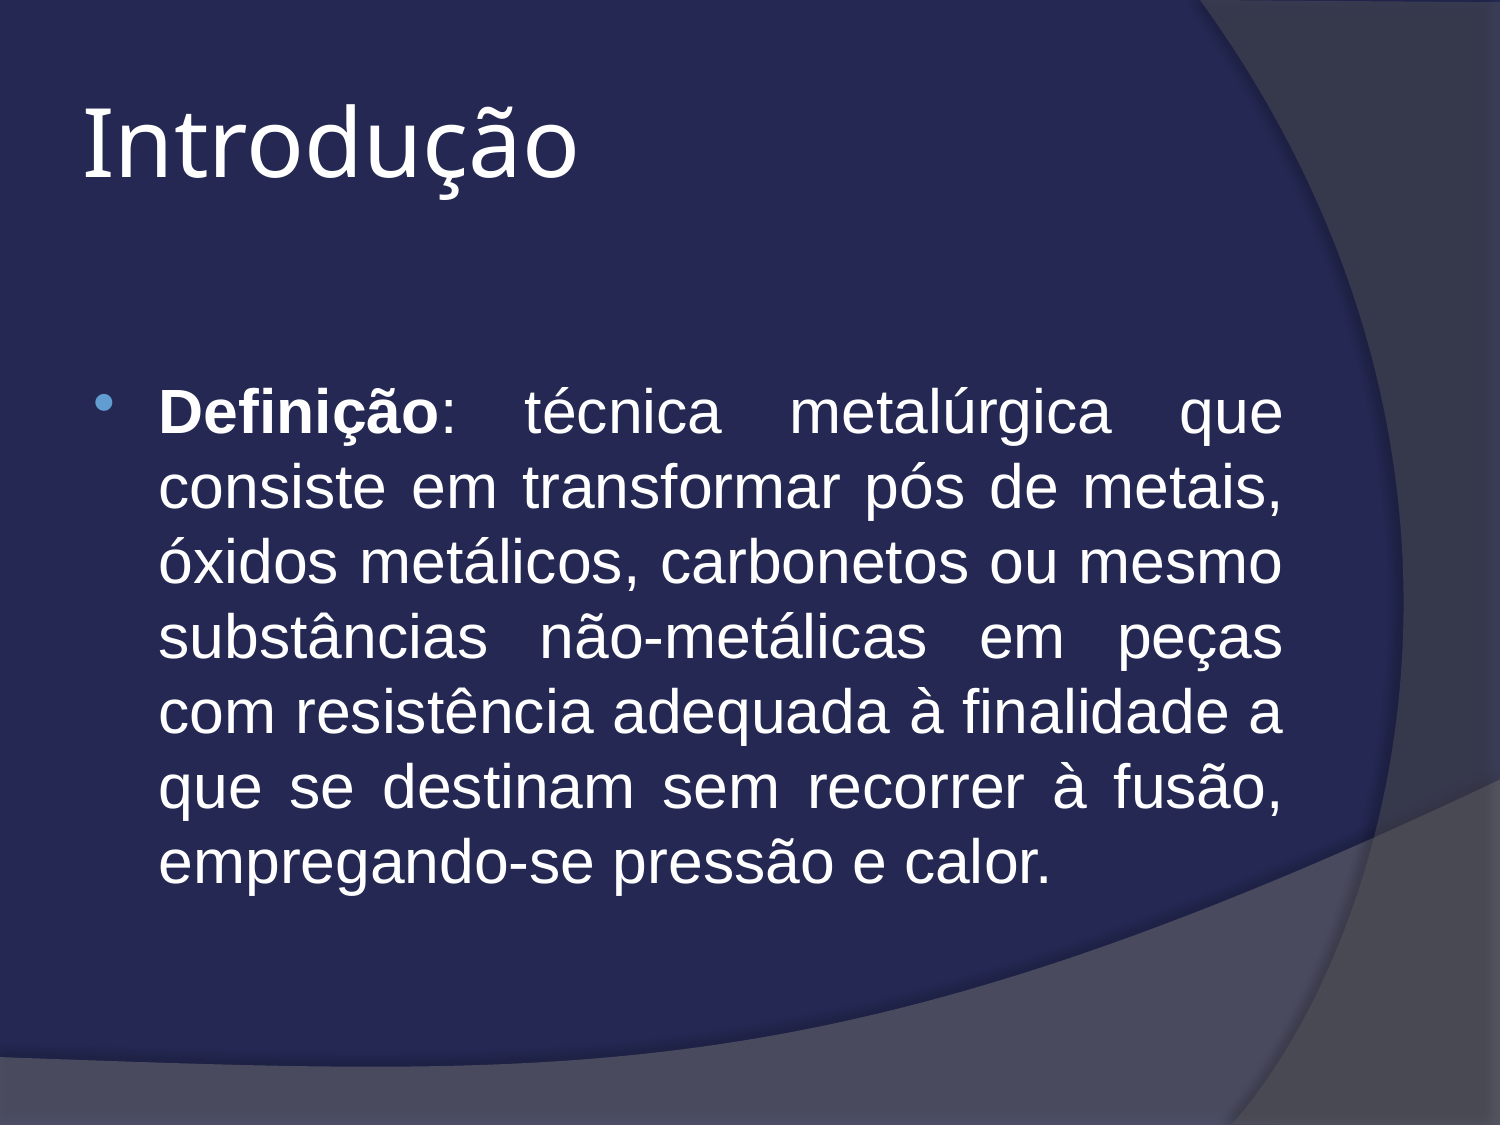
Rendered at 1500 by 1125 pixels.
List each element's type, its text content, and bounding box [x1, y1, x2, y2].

list Definição: técnica metalúrgica que consiste em transformar pós de metais, óxidos metálicos, carbonetos ou mesmo substâncias não-metálicas em peças com resistência adequada à finalidade a que se destinam sem recorrer à fusão, empregando-se pressão e calor. [75, 262, 1300, 1005]
title Introdução [75, 45, 1300, 233]
